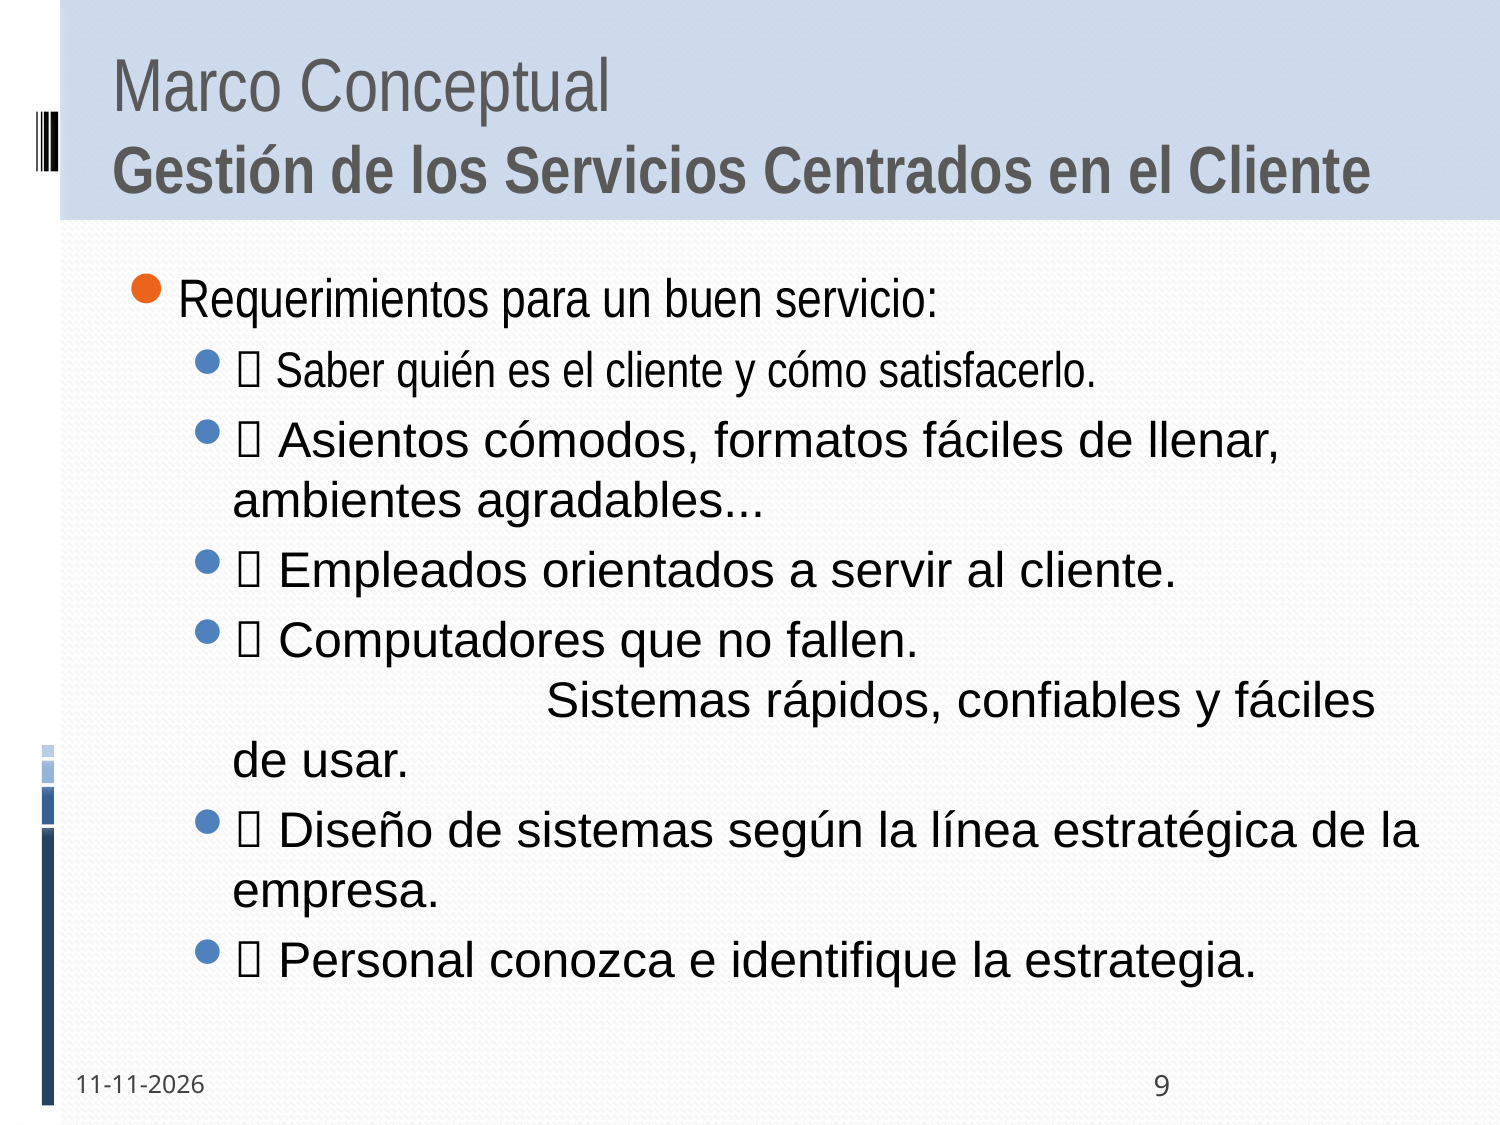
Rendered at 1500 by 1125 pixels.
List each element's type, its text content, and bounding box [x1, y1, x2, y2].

title Marco Conceptual Gestión de los Servicios Centrados en el Cliente [111, 18, 1436, 207]
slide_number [75, 1042, 243, 1103]
list Requerimientos para un buen servicio:  Saber quién es el cliente y cómo satisfacerlo.  Asientos cómodos, formatos fáciles de llenar, ambientes agradables...  Empleados orientados a servir al cliente.  Computadores que no fallen. Sistemas rápidos, confiables y fáciles de usar.  Diseño de sistemas según la línea estratégica de la empresa.  Personal conozca e identifique la estrategia. [111, 255, 1436, 1038]
slide_number 9 [1045, 1046, 1171, 1107]
